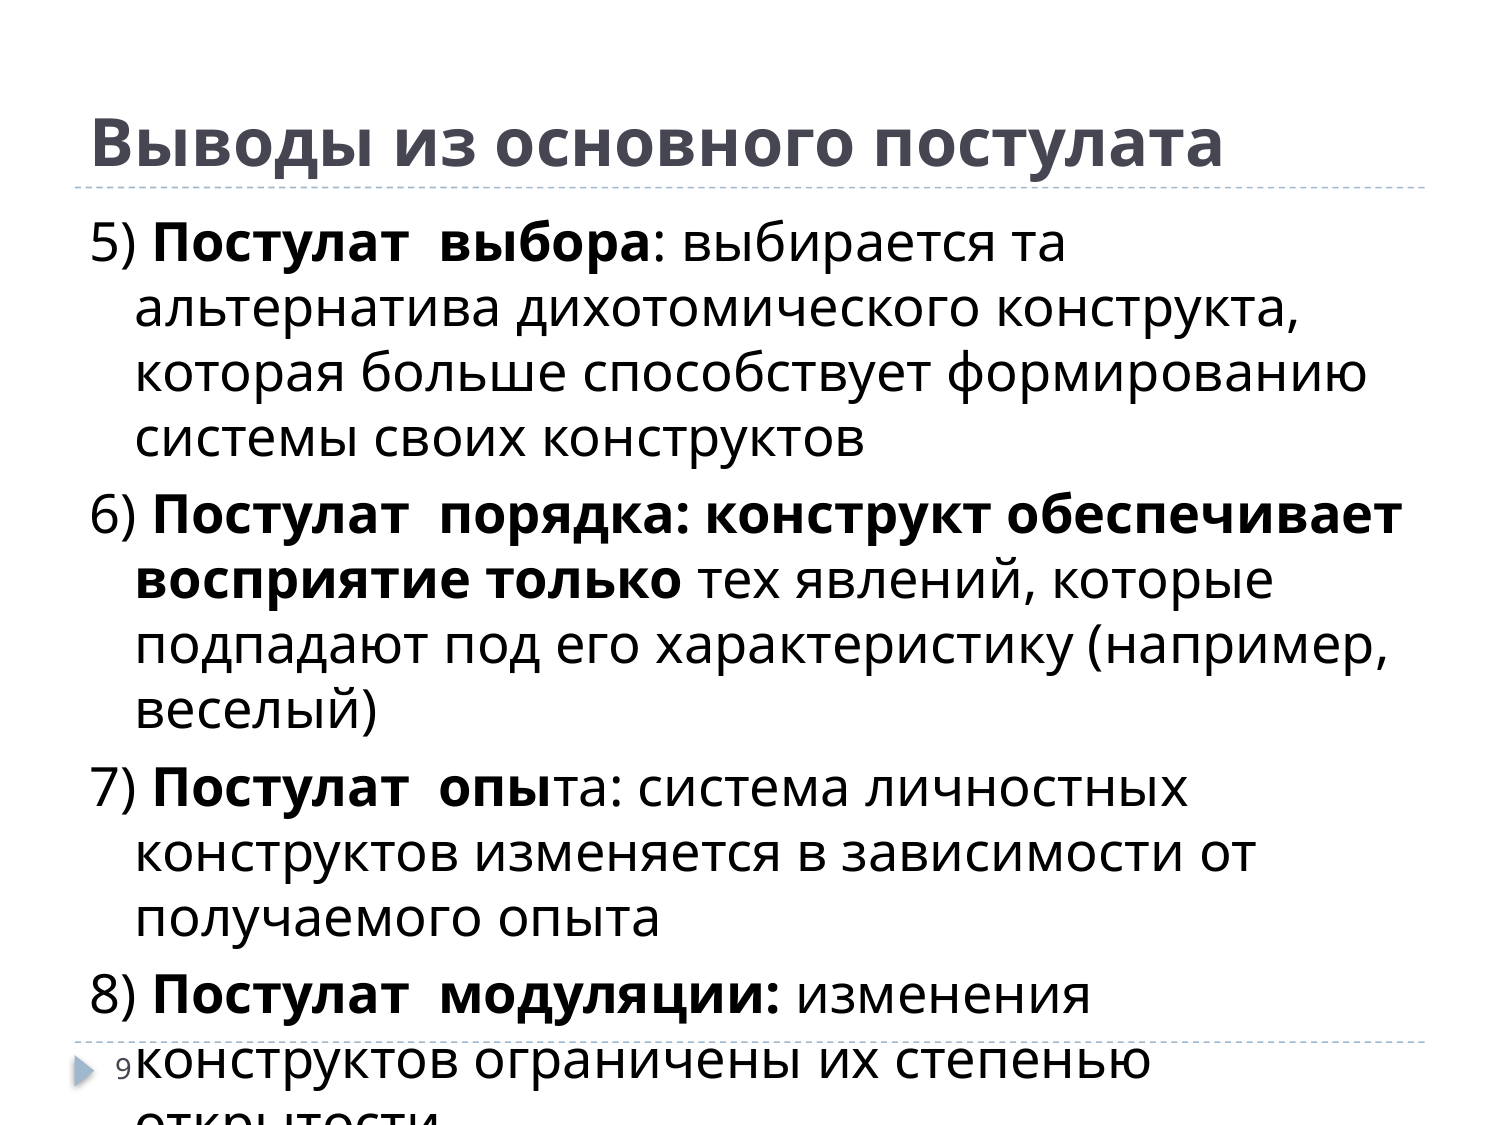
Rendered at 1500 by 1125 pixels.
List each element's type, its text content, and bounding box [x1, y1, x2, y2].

slide_number 9 [100, 1042, 426, 1103]
list 5) Постулат выбора: выбирается та альтернатива дихотомического конструкта, которая больше способствует формированию системы своих конструктов 6) Постулат порядка: конструкт обеспечивает восприятие только тех явлений, которые подпадают под его характеристику (например, веселый) 7) Постулат опыта: система личностных конструктов изменяется в зависимости от получаемого опыта 8) Постулат модуляции: изменения конструктов ограничены их степенью открытости [75, 200, 1425, 1010]
title Выводы из основного постулата [75, 24, 1425, 188]
